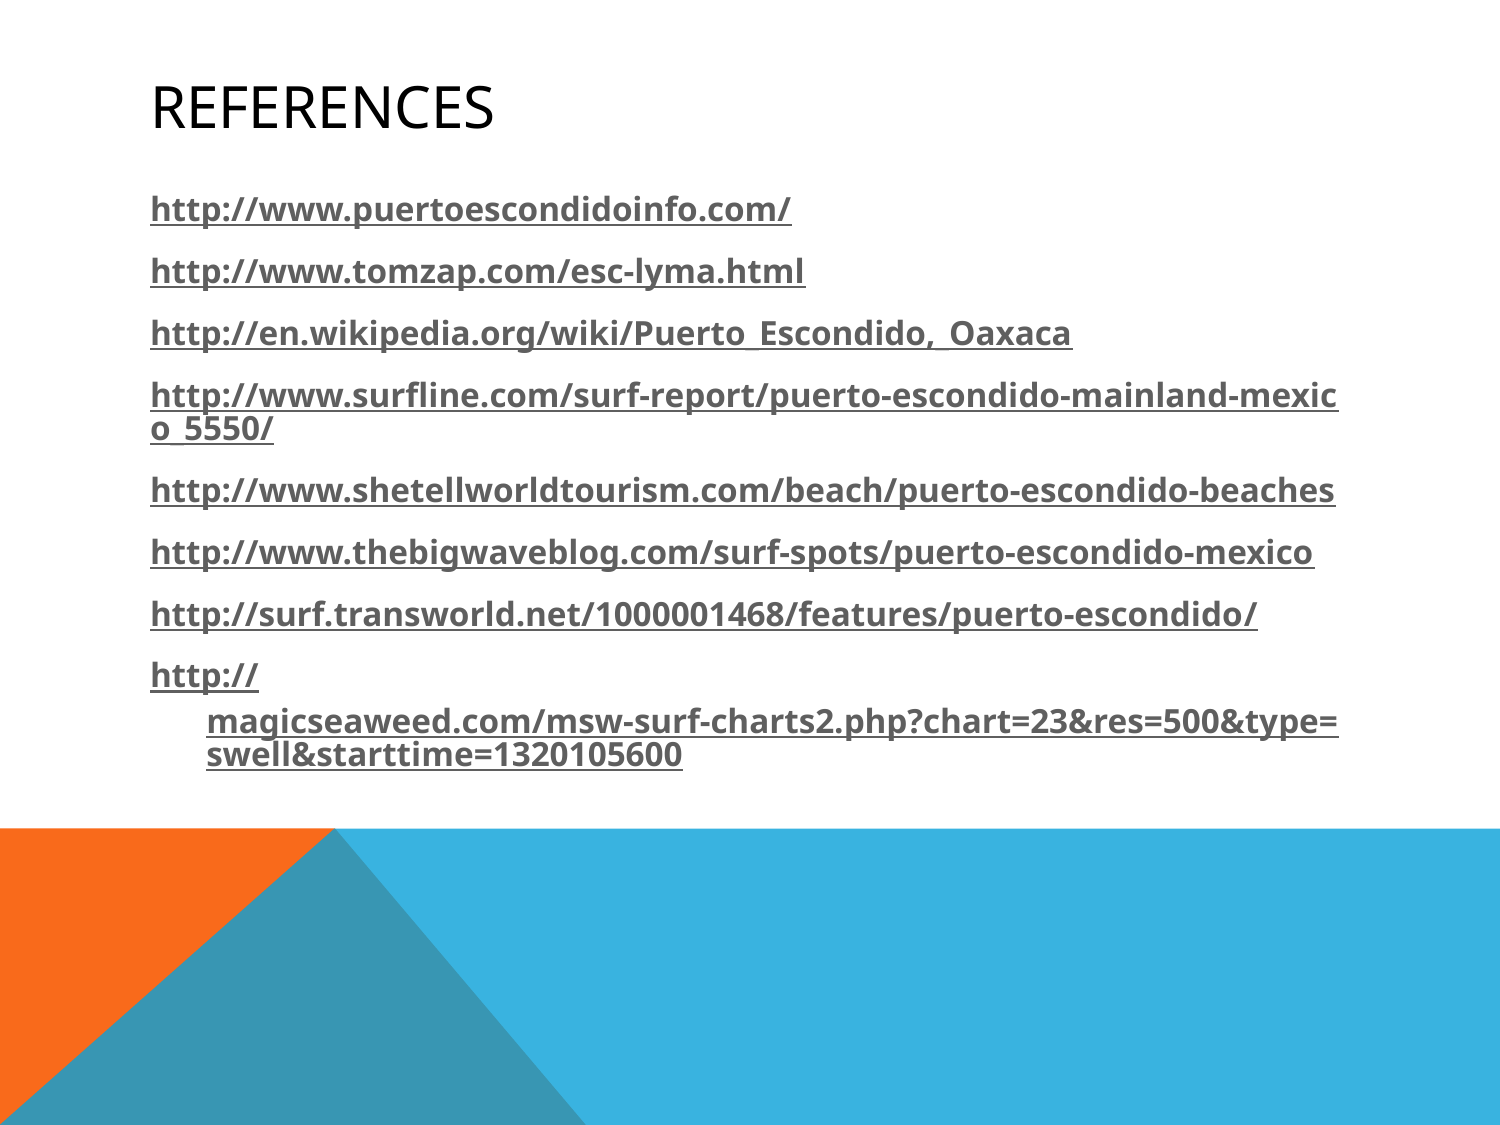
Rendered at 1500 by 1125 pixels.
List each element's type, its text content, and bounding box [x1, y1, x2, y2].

list http://www.puertoescondidoinfo.com/ http://www.tomzap.com/esc-lyma.html http://en.wikipedia.org/wiki/Puerto_Escondido,_Oaxaca http://www.surfline.com/surf-report/puerto-escondido-mainland-mexico_5550/ http://www.shetellworldtourism.com/beach/puerto-escondido-beaches http://www.thebigwaveblog.com/surf-spots/puerto-escondido-mexico http://surf.transworld.net/1000001468/features/puerto-escondido/ http://magicseaweed.com/msw-surf-charts2.php?chart=23&res=500&type=swell&starttime=1320105600 [135, 180, 1369, 768]
title references [135, 60, 1369, 150]
